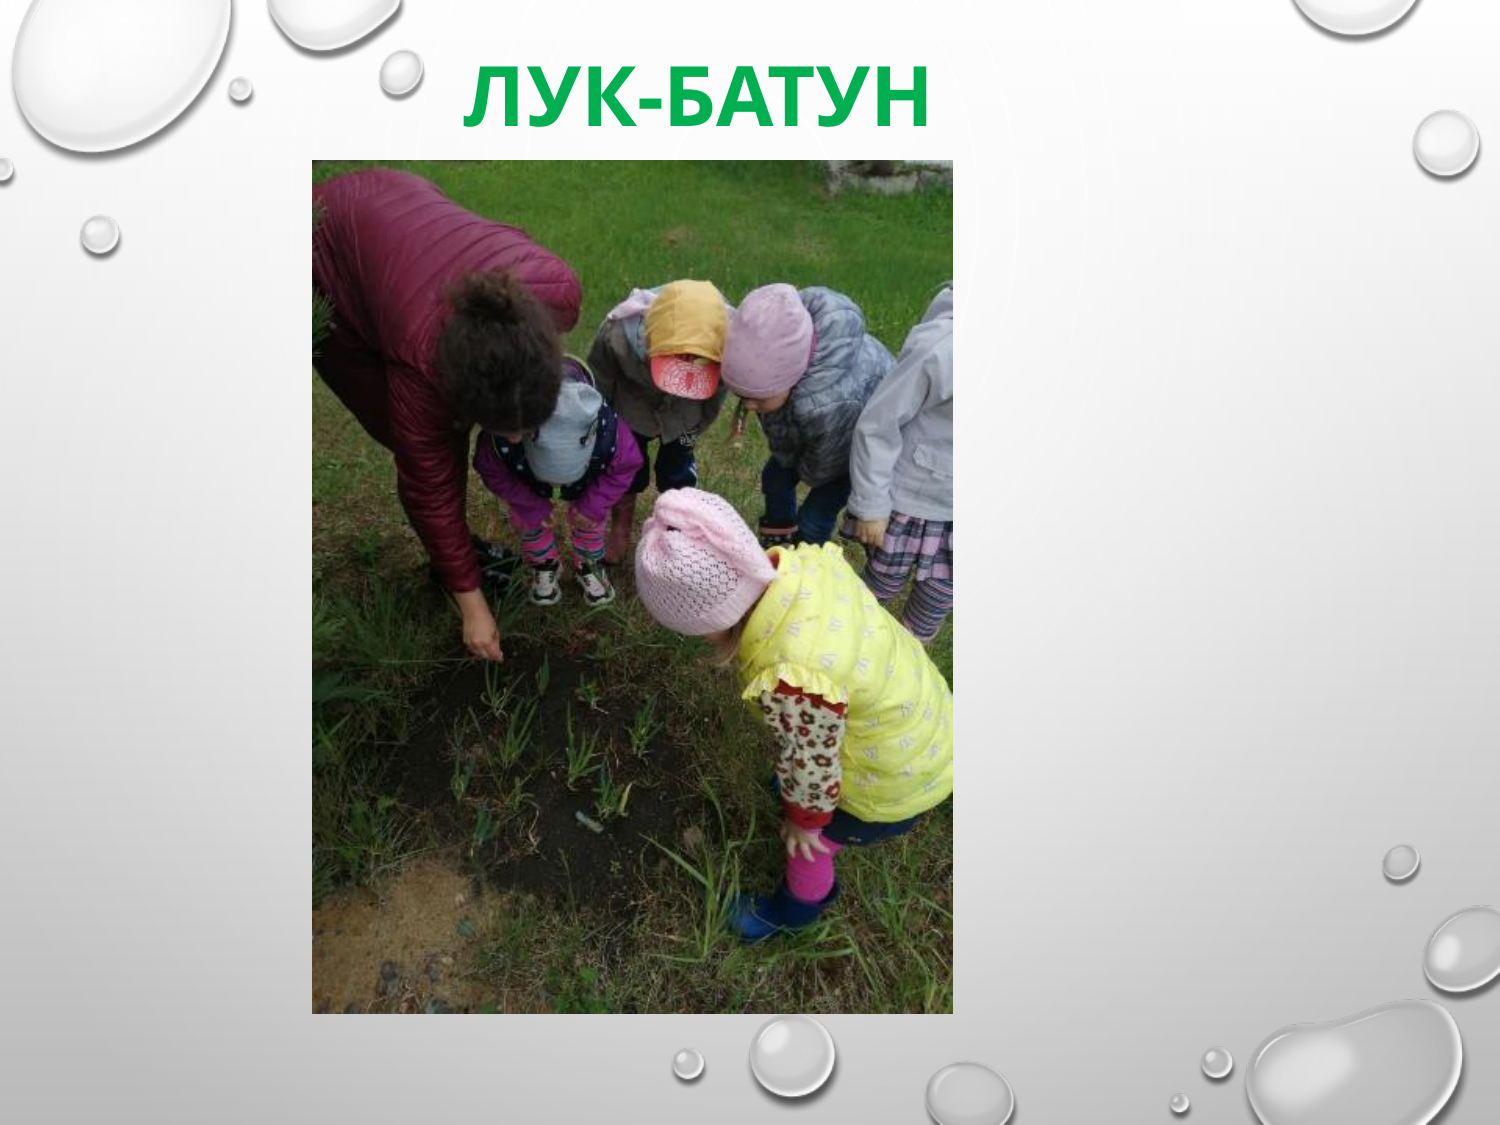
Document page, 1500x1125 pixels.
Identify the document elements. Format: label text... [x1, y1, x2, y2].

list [311, 160, 953, 1015]
picture [0, 0, 1500, 1125]
title Лук-Батун [0, 59, 1481, 140]
